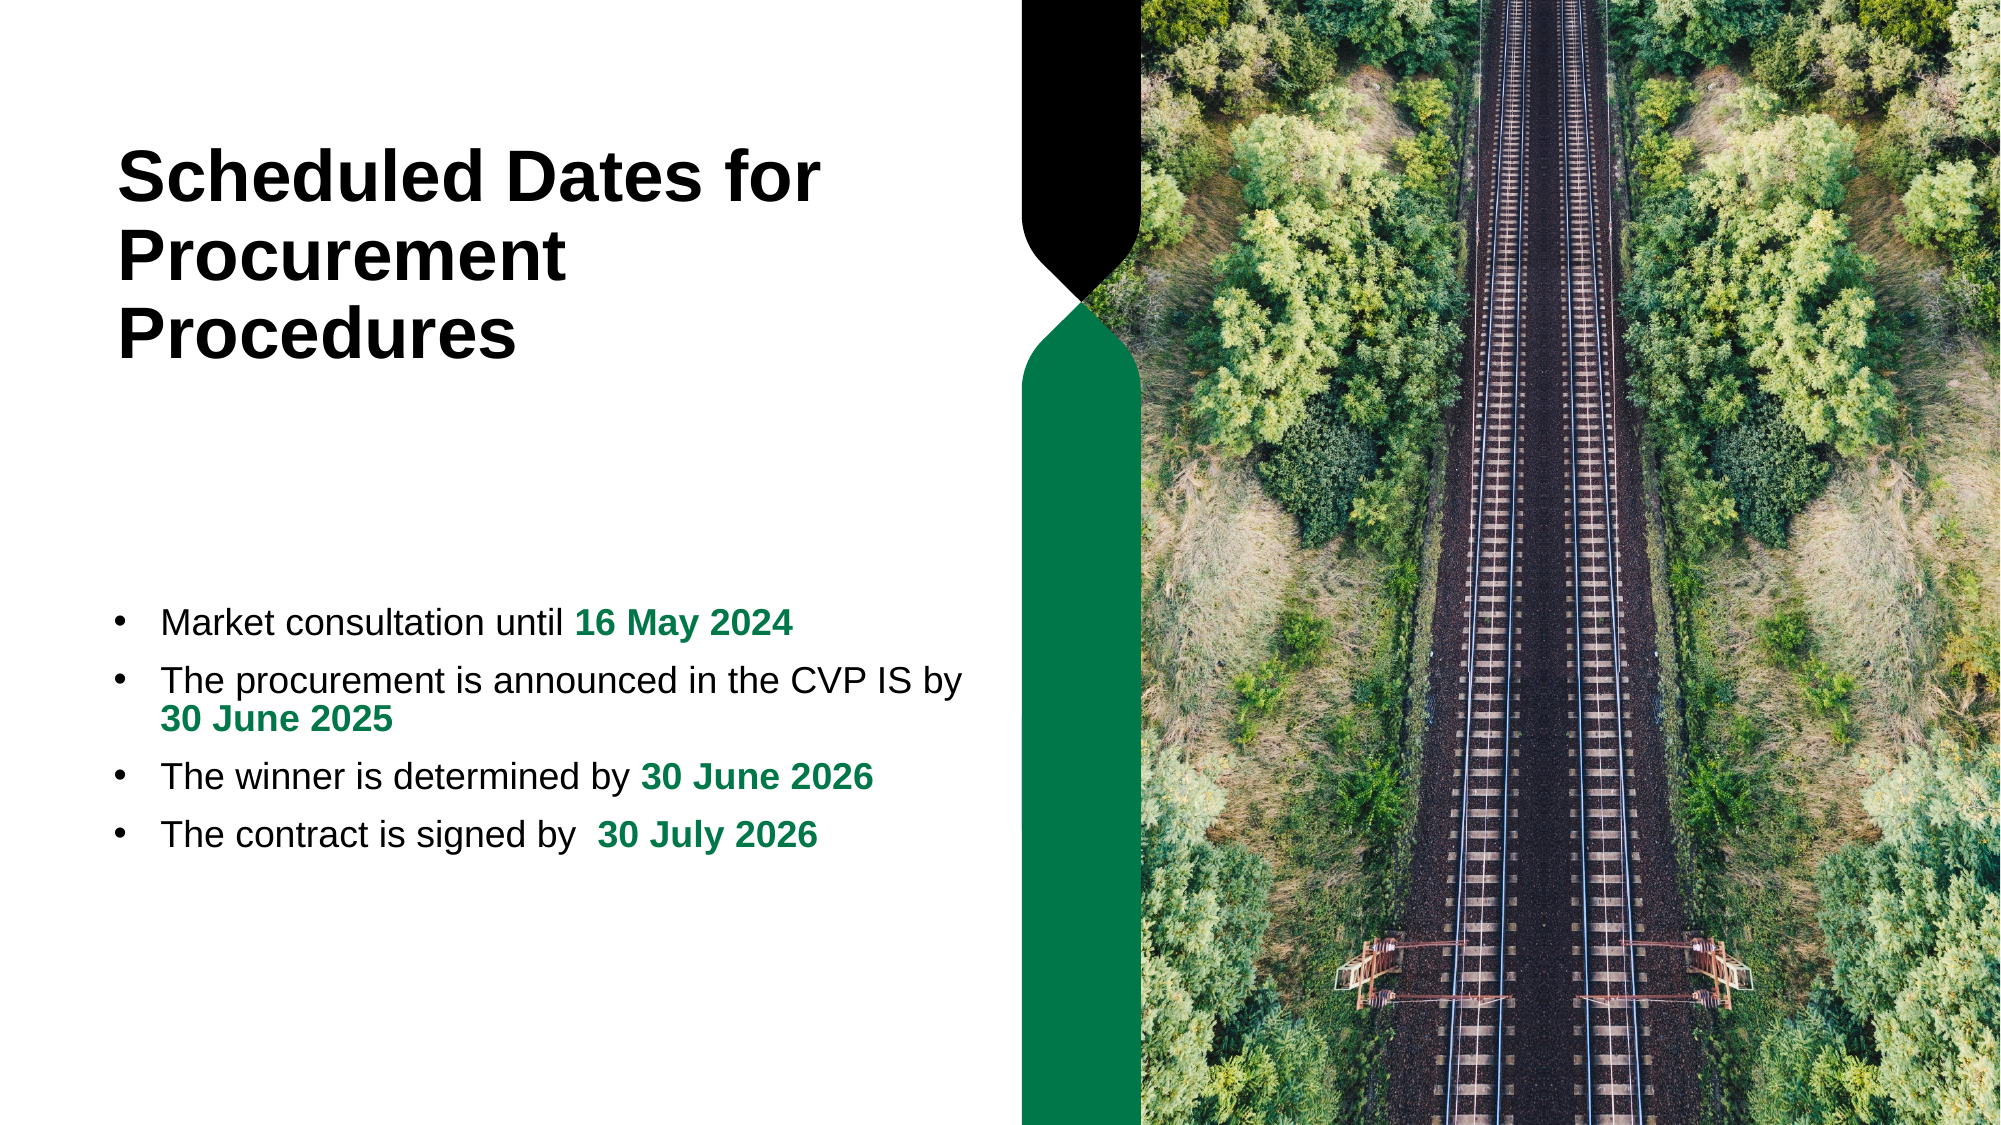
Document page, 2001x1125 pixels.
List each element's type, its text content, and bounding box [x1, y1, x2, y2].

picture [0, 0, 1021, 1125]
list Market consultation until 16 May 2024 The procurement is announced in the CVP IS by 30 June 2025 The winner is determined by 30 June 2026 The contract is signed by 30 July 2026 [98, 597, 979, 1011]
list Scheduled Dates for Procurement Procedures [102, 130, 1000, 357]
picture [1141, 0, 2001, 1125]
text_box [1021, 0, 1141, 1125]
